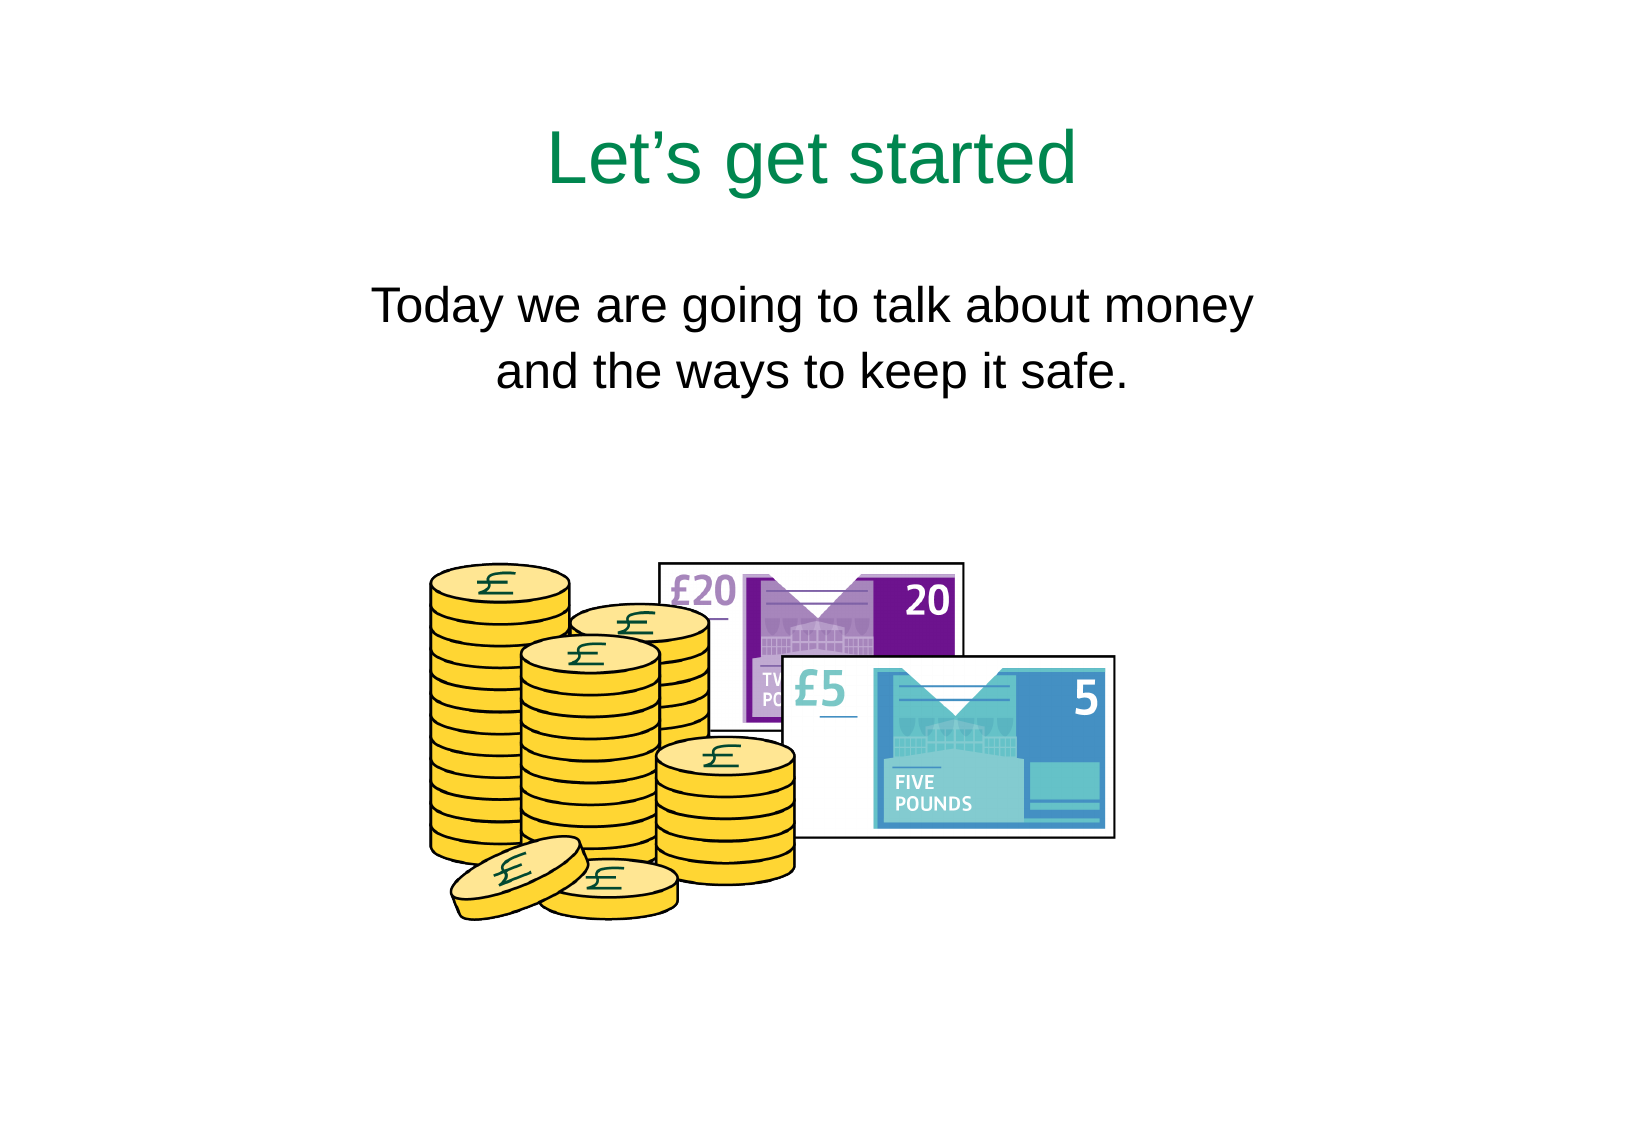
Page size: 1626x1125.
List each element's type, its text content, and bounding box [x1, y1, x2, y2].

text_box Today we are going to talk about money and the ways to keep it safe. [336, 265, 1289, 399]
title Let’s get started [0, 63, 1625, 244]
picture [429, 561, 1116, 921]
